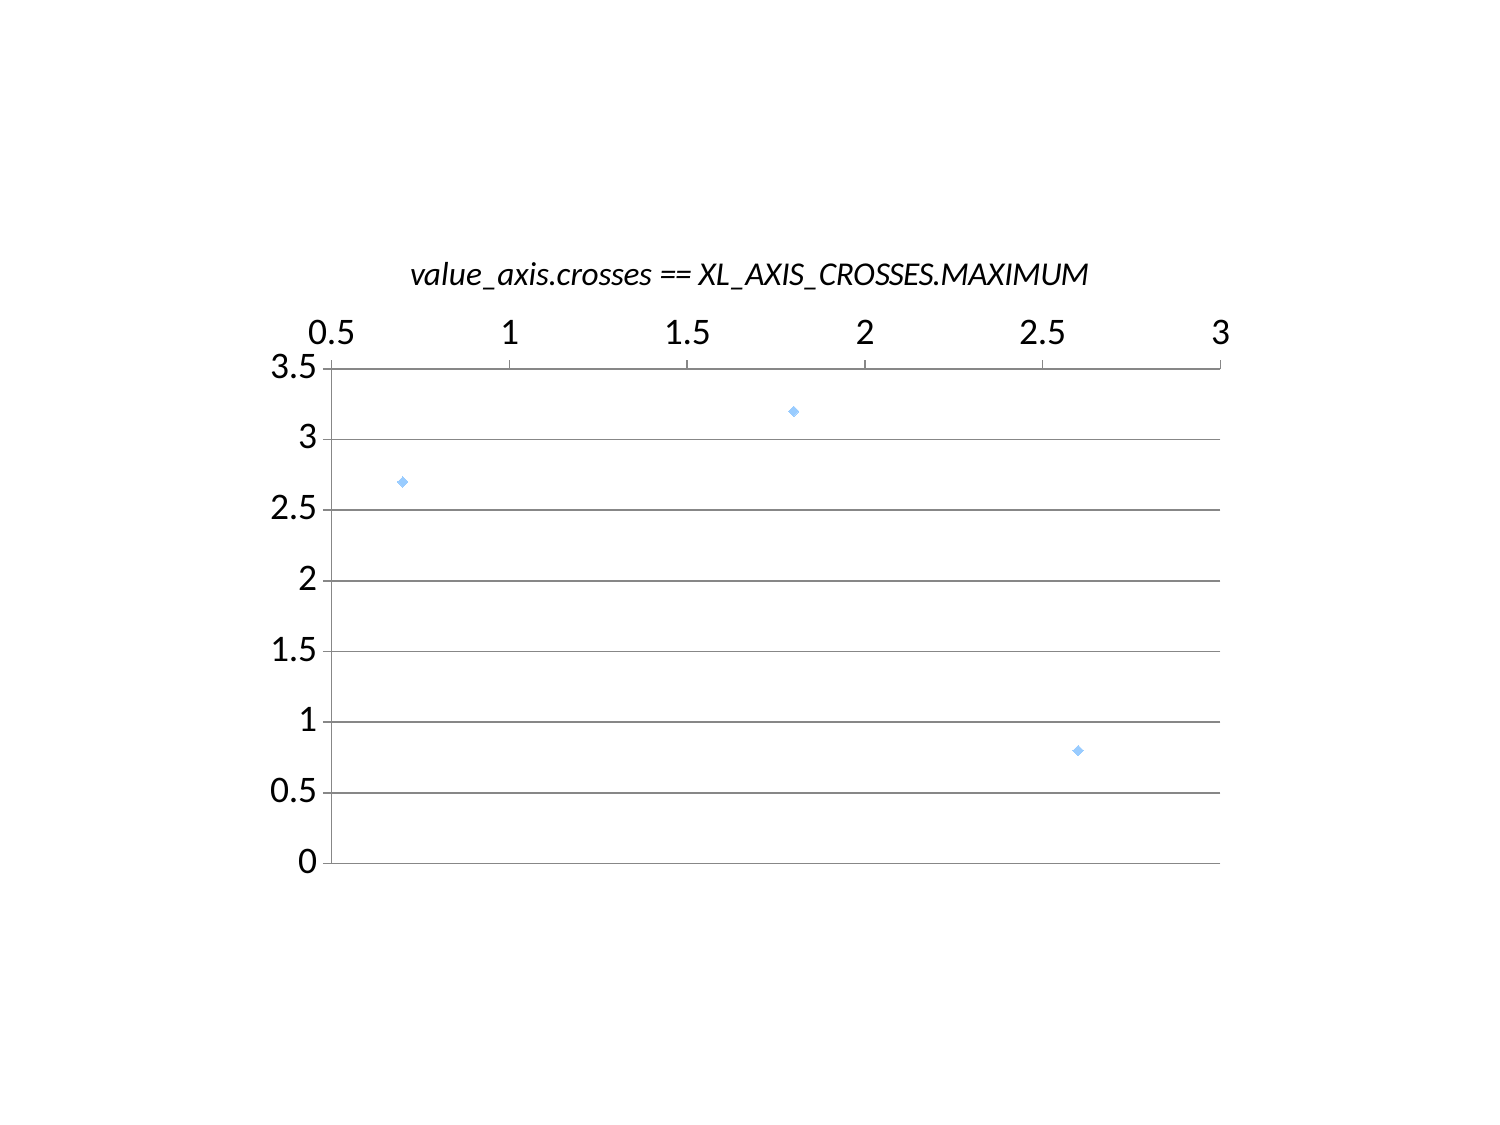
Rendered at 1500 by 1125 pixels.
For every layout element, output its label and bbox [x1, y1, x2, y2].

chart [249, 228, 1251, 897]
